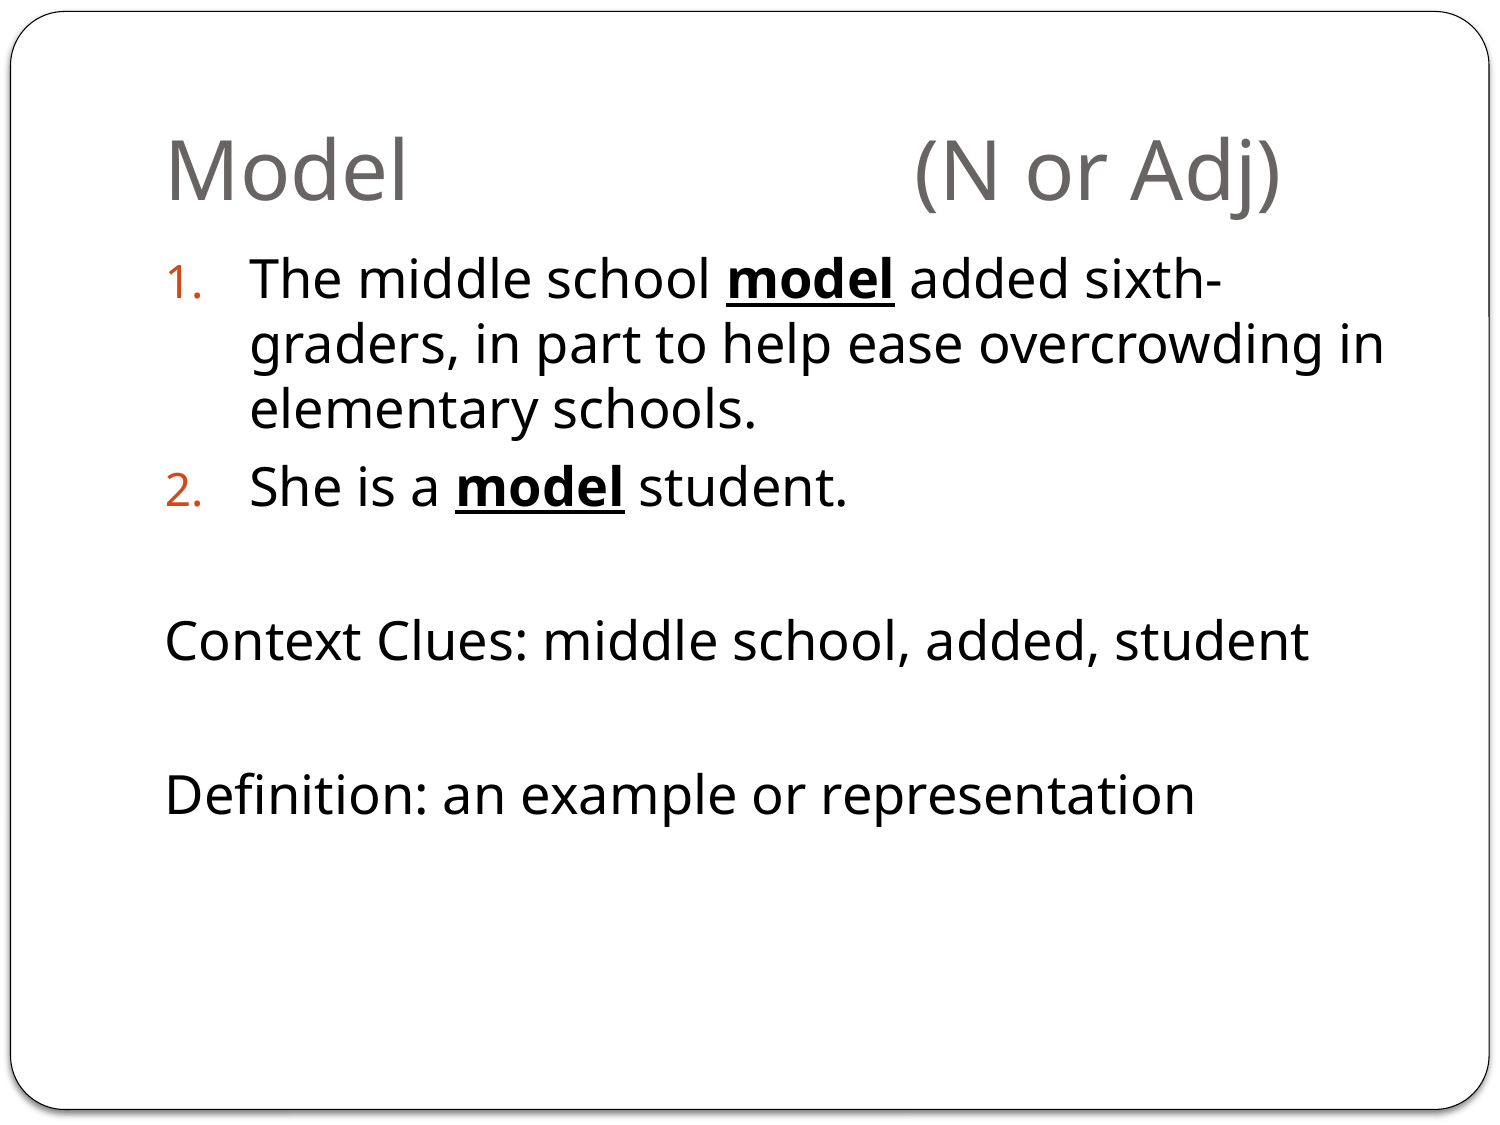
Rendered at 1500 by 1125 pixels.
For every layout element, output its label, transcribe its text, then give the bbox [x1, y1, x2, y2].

list The middle school model added sixth-graders, in part to help ease overcrowding in elementary schools. She is a model student. Context Clues: middle school, added, student Definition: an example or representation [150, 237, 1425, 988]
title Model (N or Adj) [150, 45, 1425, 233]
